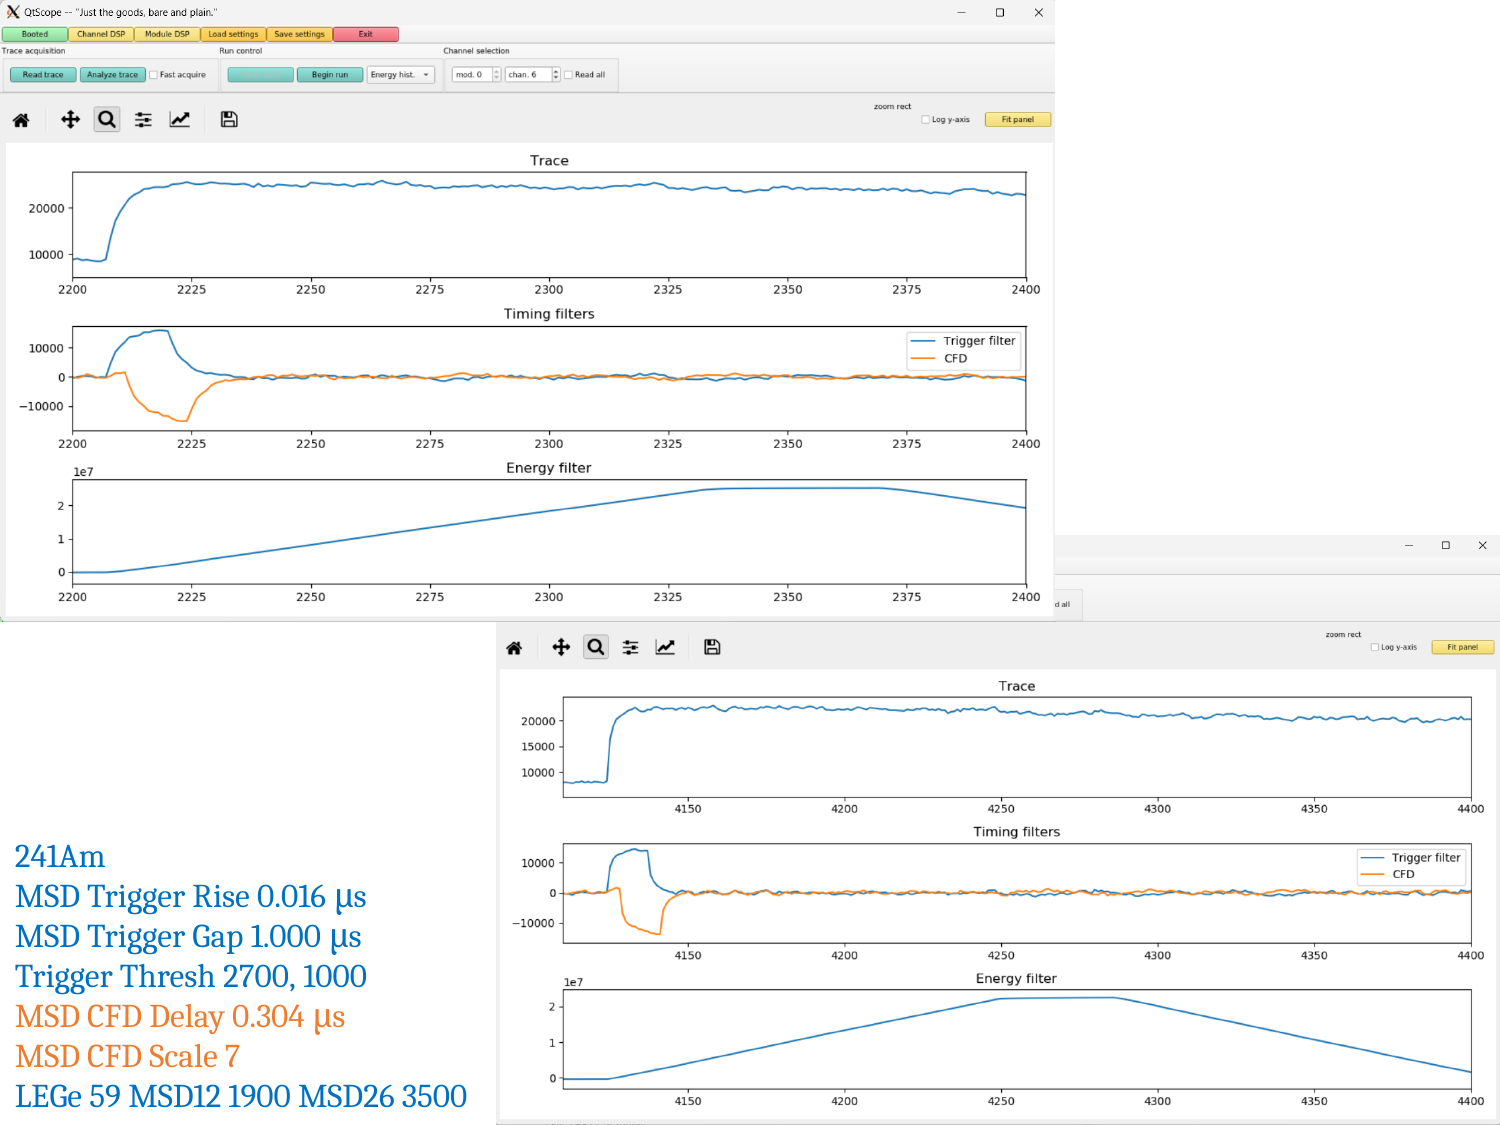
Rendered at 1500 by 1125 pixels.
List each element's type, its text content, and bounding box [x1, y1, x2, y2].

picture [0, 0, 1500, 1125]
text_box 241Am MSD Trigger Rise 0.016 μs MSD Trigger Gap 1.000 μs Trigger Thresh 2700, 1000 MSD CFD Delay 0.304 μs MSD CFD Scale 7 LEGe 59 MSD12 1900 MSD26 3500 [0, 827, 496, 1122]
